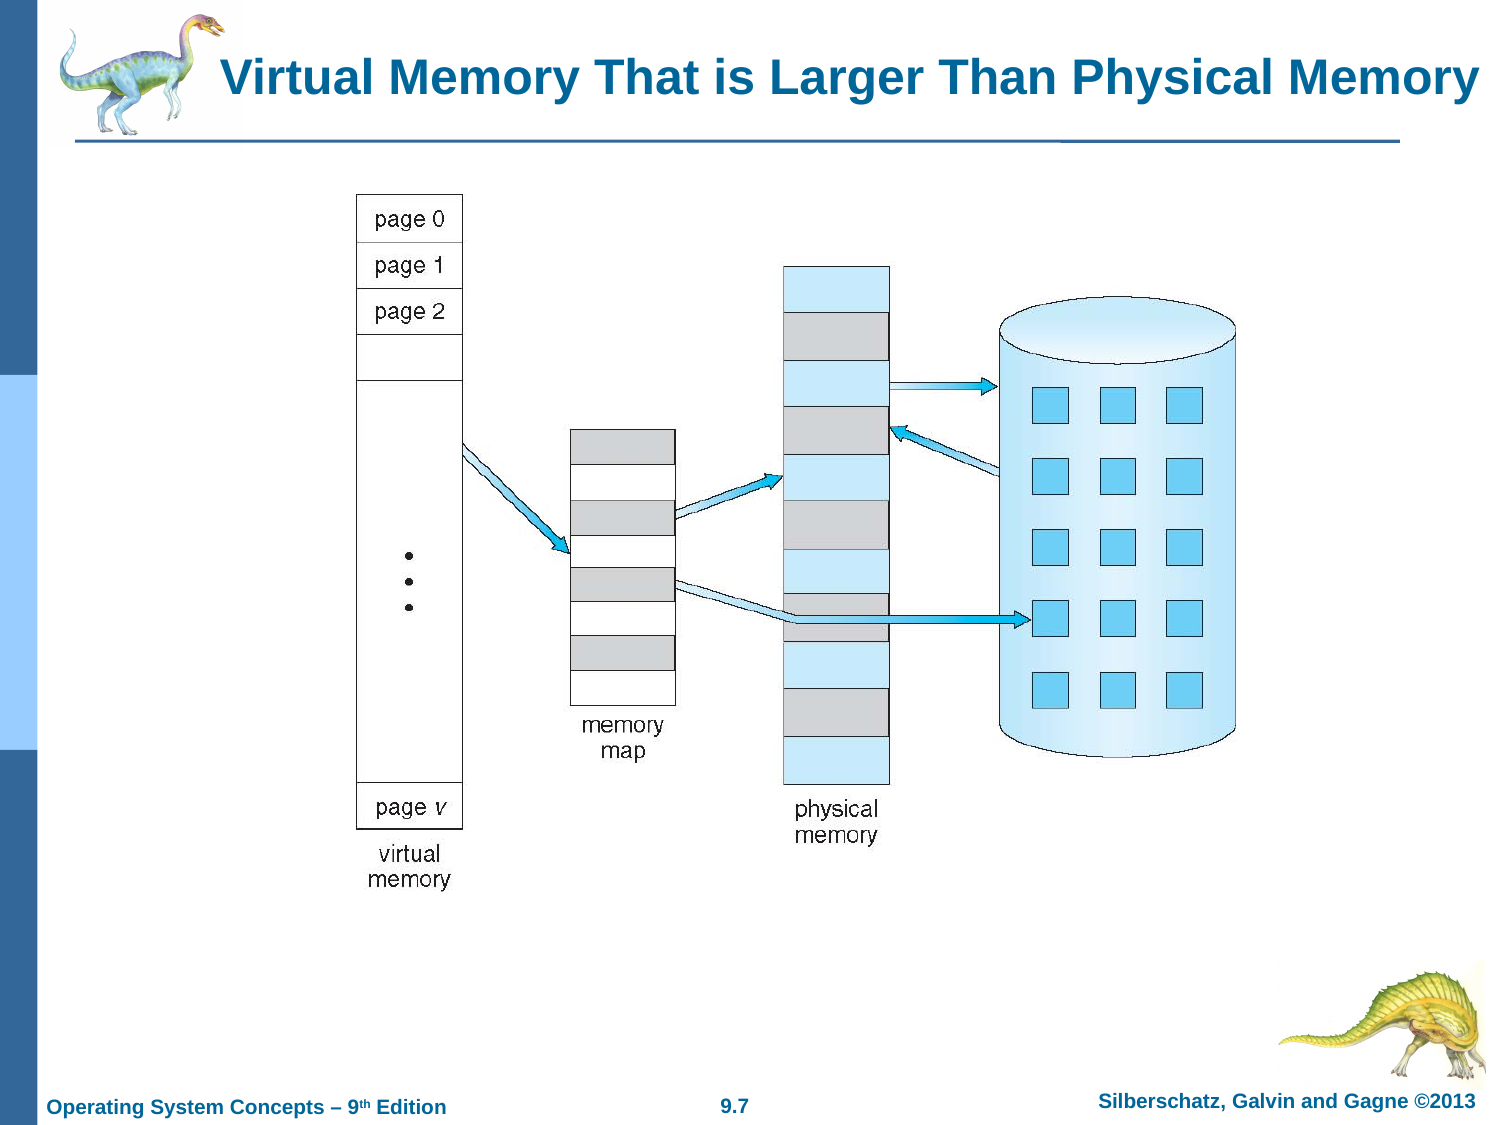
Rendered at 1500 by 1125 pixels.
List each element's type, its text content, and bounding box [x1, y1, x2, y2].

picture [355, 194, 1236, 892]
picture [46, 0, 243, 149]
picture [1275, 959, 1486, 1090]
title Virtual Memory That is Larger Than Physical Memory [187, 12, 1500, 113]
